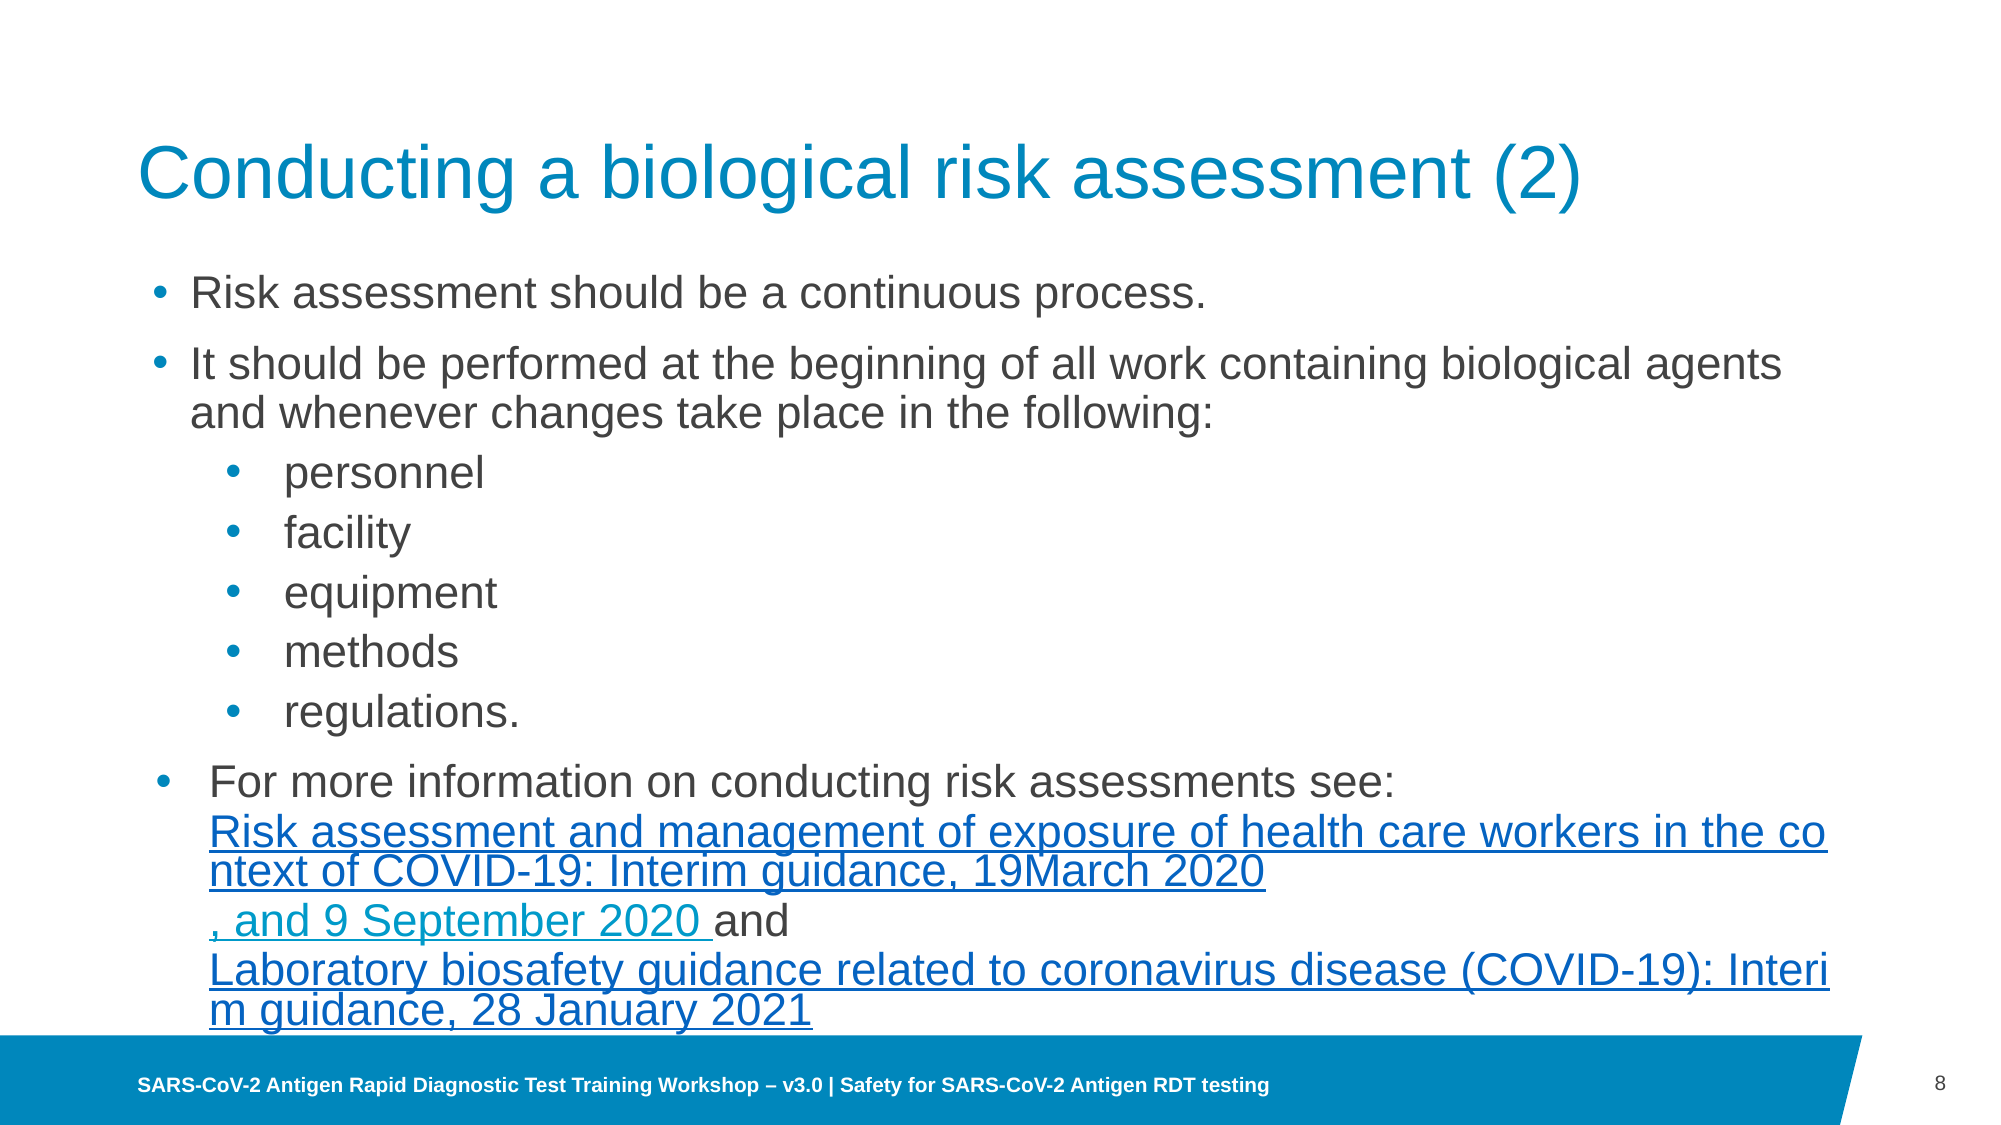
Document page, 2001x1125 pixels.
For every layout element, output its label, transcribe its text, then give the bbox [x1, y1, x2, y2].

title Conducting a biological risk assessment (2) [137, 59, 1863, 215]
footer SARS-CoV-2 Antigen Rapid Diagnostic Test Training Workshop – v3.0 | Safety for SARS-CoV-2 Antigen RDT testing [137, 1042, 1338, 1125]
slide_number 8 [1862, 1035, 1947, 1125]
list Risk assessment should be a continuous process. It should be performed at the beginning of all work containing biological agents and whenever changes take place in the following: personnel facility equipment methods regulations. For more information on conducting risk assessments see: Risk assessment and management of exposure of health care workers in the context of COVID-19: Interim guidance, 19March 2020, and 9 September 2020 and Laboratory biosafety guidance related to coronavirus disease (COVID-19): Interim guidance, 28 January 2021 [137, 261, 1863, 991]
